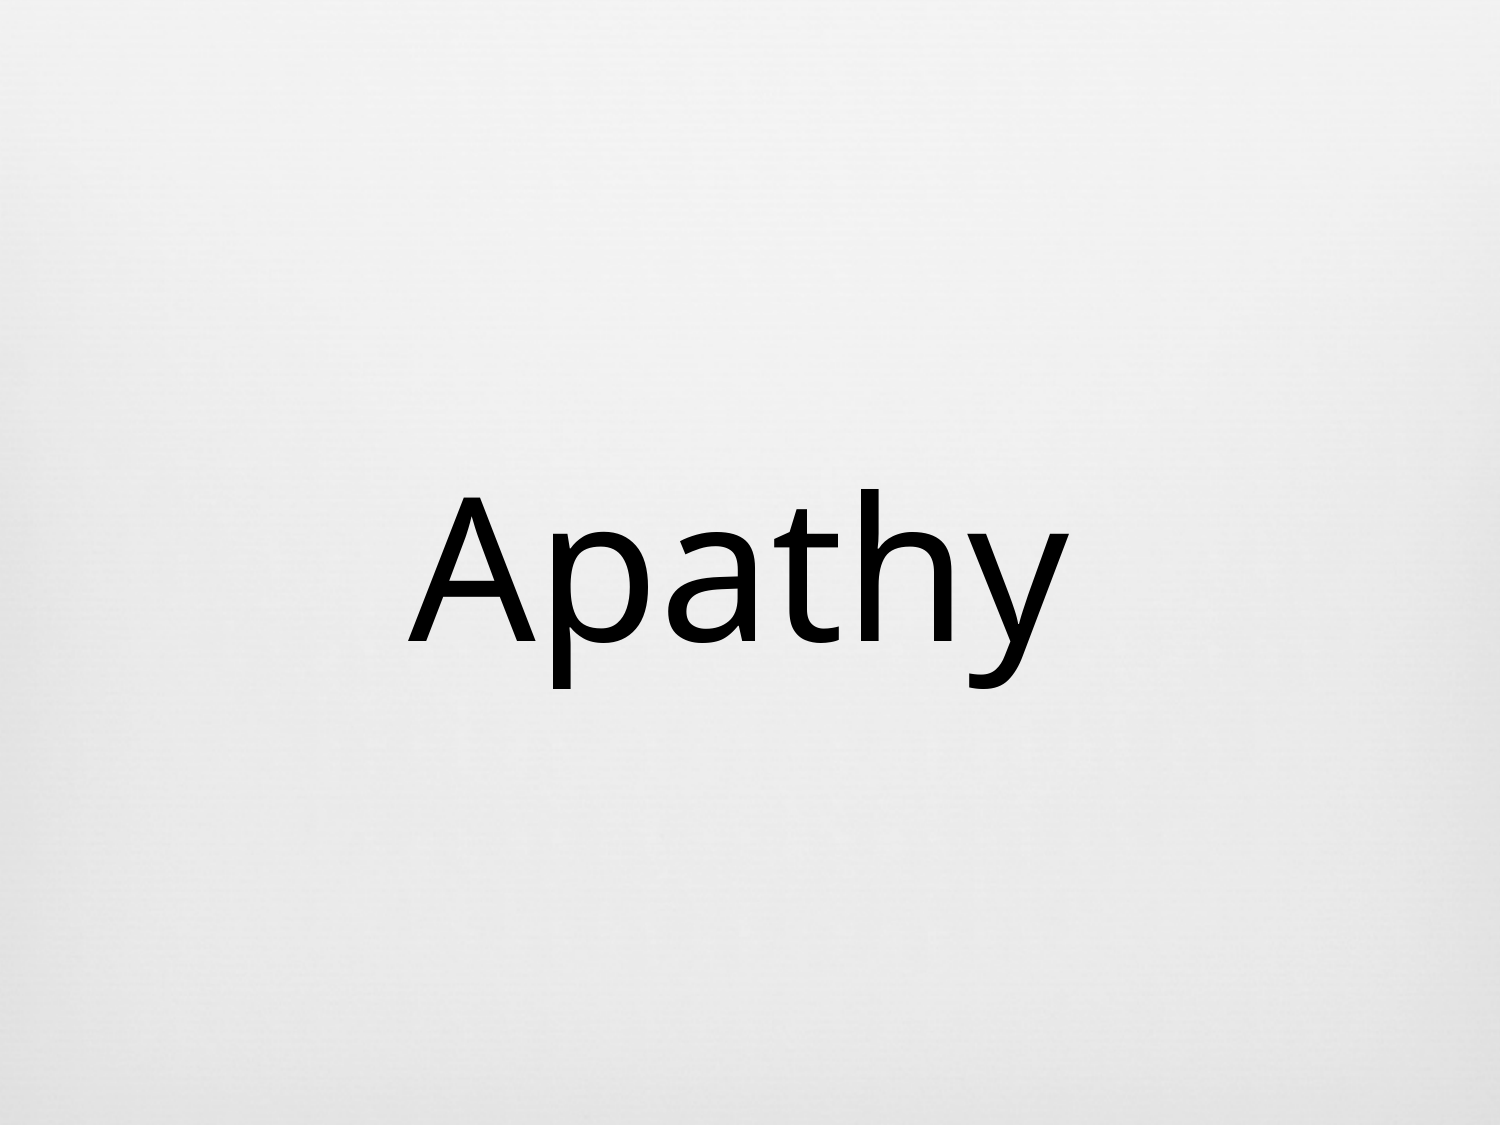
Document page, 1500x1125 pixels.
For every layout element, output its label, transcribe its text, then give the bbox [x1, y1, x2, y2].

text_box Apathy [394, 434, 1085, 689]
